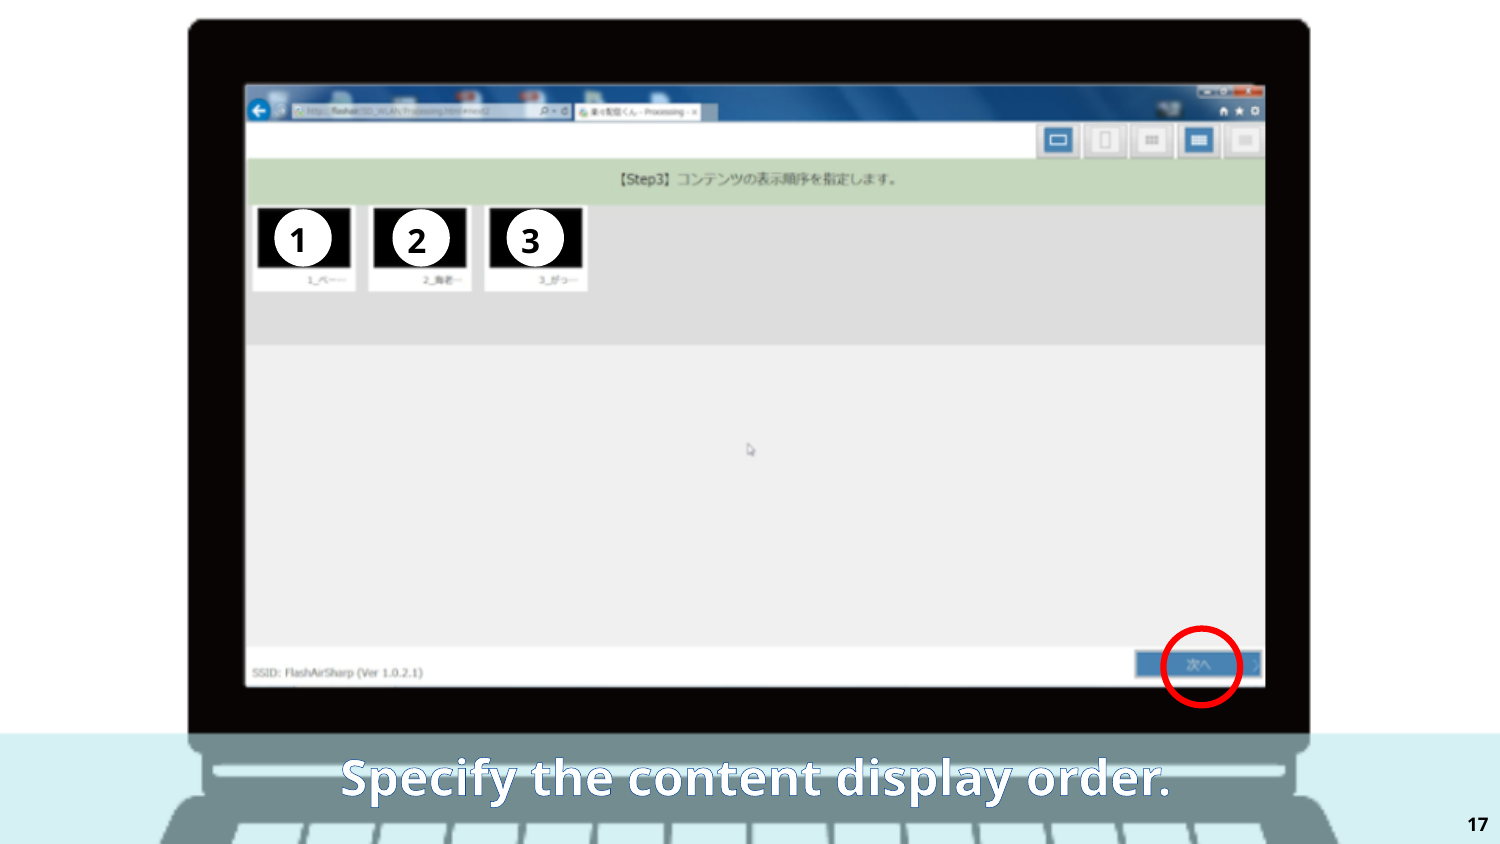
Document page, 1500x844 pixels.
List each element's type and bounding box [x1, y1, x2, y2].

text_box [501, 208, 570, 270]
picture [0, 0, 1500, 844]
text_box [387, 208, 455, 269]
text_box [269, 207, 337, 269]
